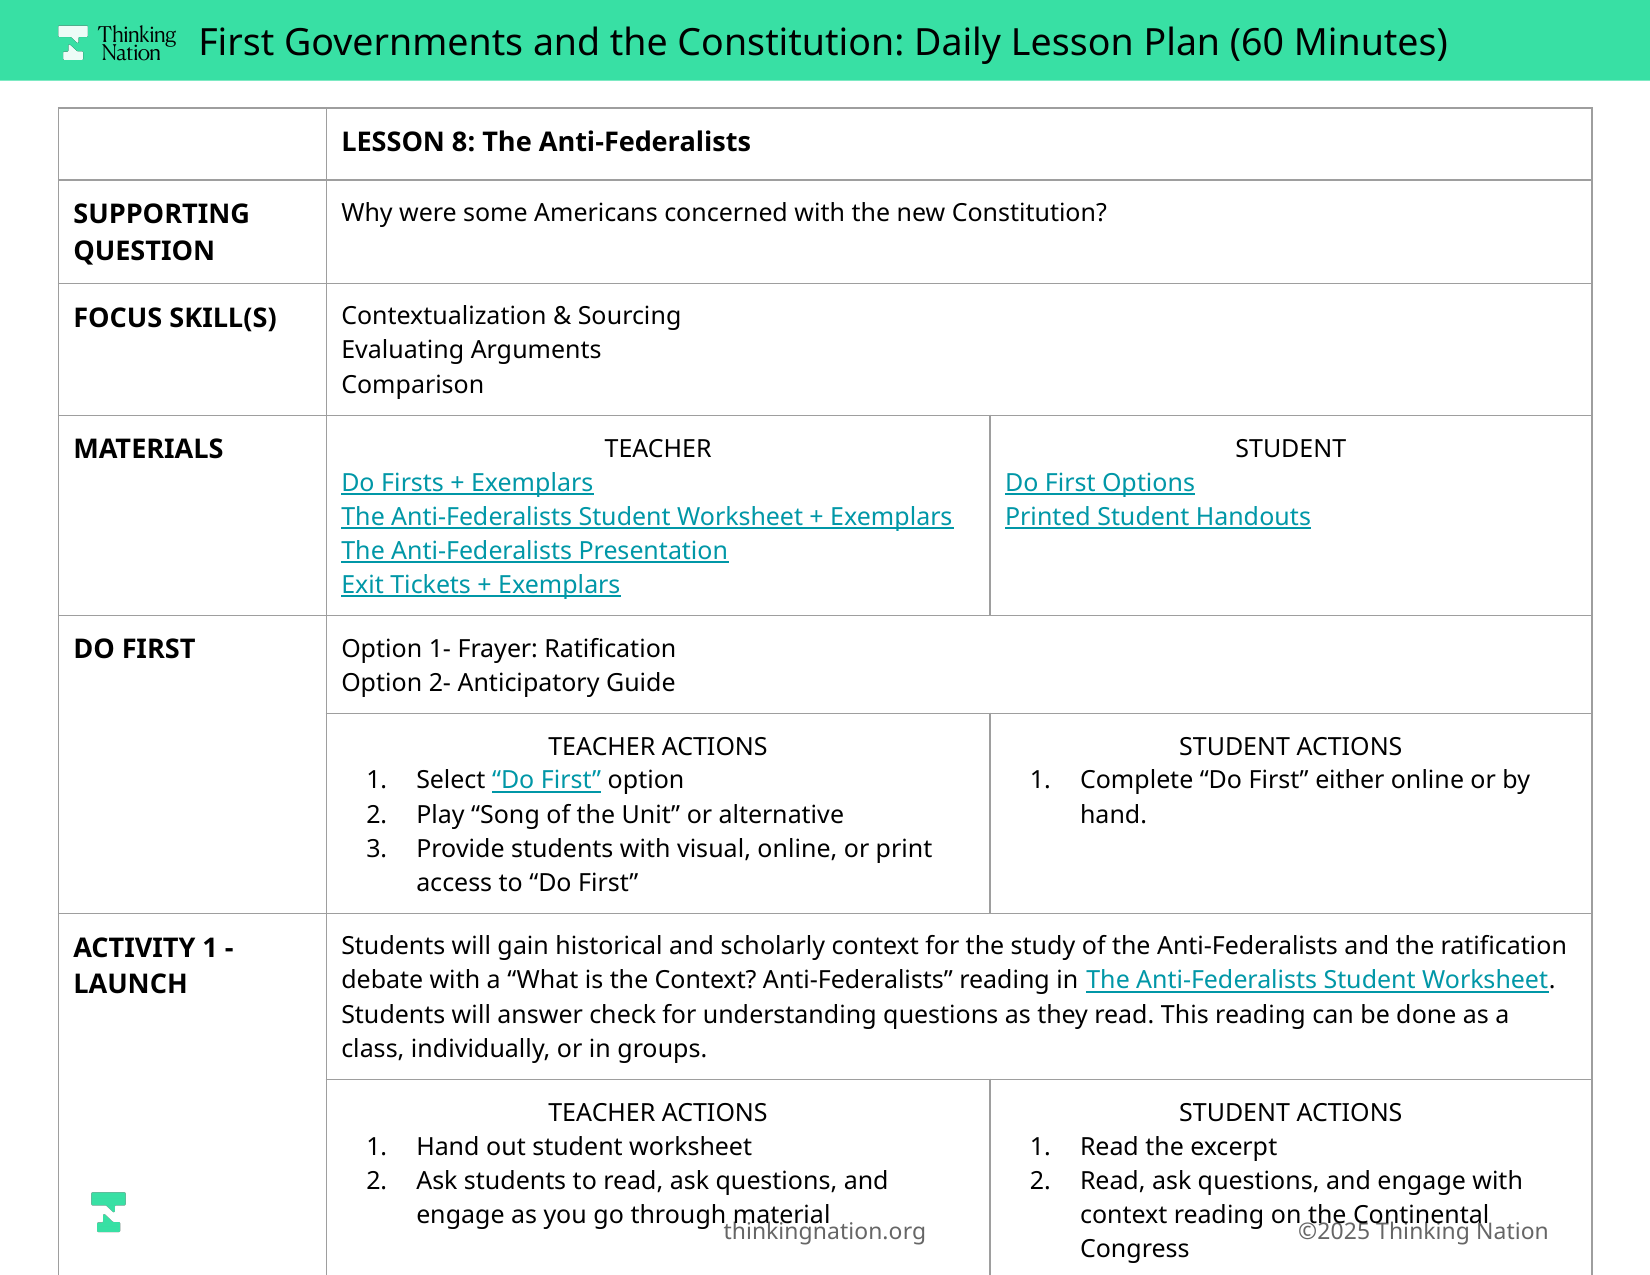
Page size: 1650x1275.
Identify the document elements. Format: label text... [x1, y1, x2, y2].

table_cell Option 1- Frayer: Ratification Option 2- Anticipatory Guide [327, 616, 1591, 713]
picture [80, 1184, 136, 1240]
table_cell Contextualization & Sourcing Evaluating Arguments Comparison [327, 284, 1591, 415]
text_box First Governments and the Constitution: Daily Lesson Plan (60 Minutes) [0, 0, 1650, 81]
table_cell TEACHER ACTIONS Select “Do First” option Play “Song of the Unit” or alternative Provide students with visual, online, or print access to “Do First” [327, 714, 989, 913]
table_cell TEACHER Do Firsts + Exemplars The Anti-Federalists Student Worksheet + Exemplars The Anti-Federalists Presentation Exit Tickets + Exemplars [327, 416, 989, 615]
table_header [59, 109, 326, 179]
table_header LESSON 8: The Anti-Federalists [327, 109, 1591, 179]
table_cell Why were some Americans concerned with the new Constitution? [327, 181, 1591, 283]
table_cell STUDENT Do First Options Printed Student Handouts [991, 416, 1591, 615]
table_cell STUDENT ACTIONS Read the excerpt Read, ask questions, and engage with context reading on the Continental Congress [991, 1080, 1591, 1275]
table_cell MATERIALS [59, 416, 326, 615]
table_cell FOCUS SKILL(S) [59, 284, 326, 415]
table_cell TEACHER ACTIONS Hand out student worksheet Ask students to read, ask questions, and engage as you go through material [327, 1080, 989, 1275]
table_cell ACTIVITY 1 - LAUNCH [59, 914, 326, 1275]
table_cell STUDENT ACTIONS Complete “Do First” either online or by hand. [991, 714, 1591, 913]
table_cell SUPPORTING QUESTION [59, 181, 326, 283]
table_cell DO FIRST [59, 616, 326, 913]
table_cell Students will gain historical and scholarly context for the study of the Anti-Federalists and the ratification debate with a “What is the Context? Anti-Federalists” reading in The Anti-Federalists Student Worksheet. Students will answer check for understanding questions as they read. This reading can be done as a class, individually, or in groups. [327, 914, 1591, 1079]
picture [45, 14, 180, 85]
